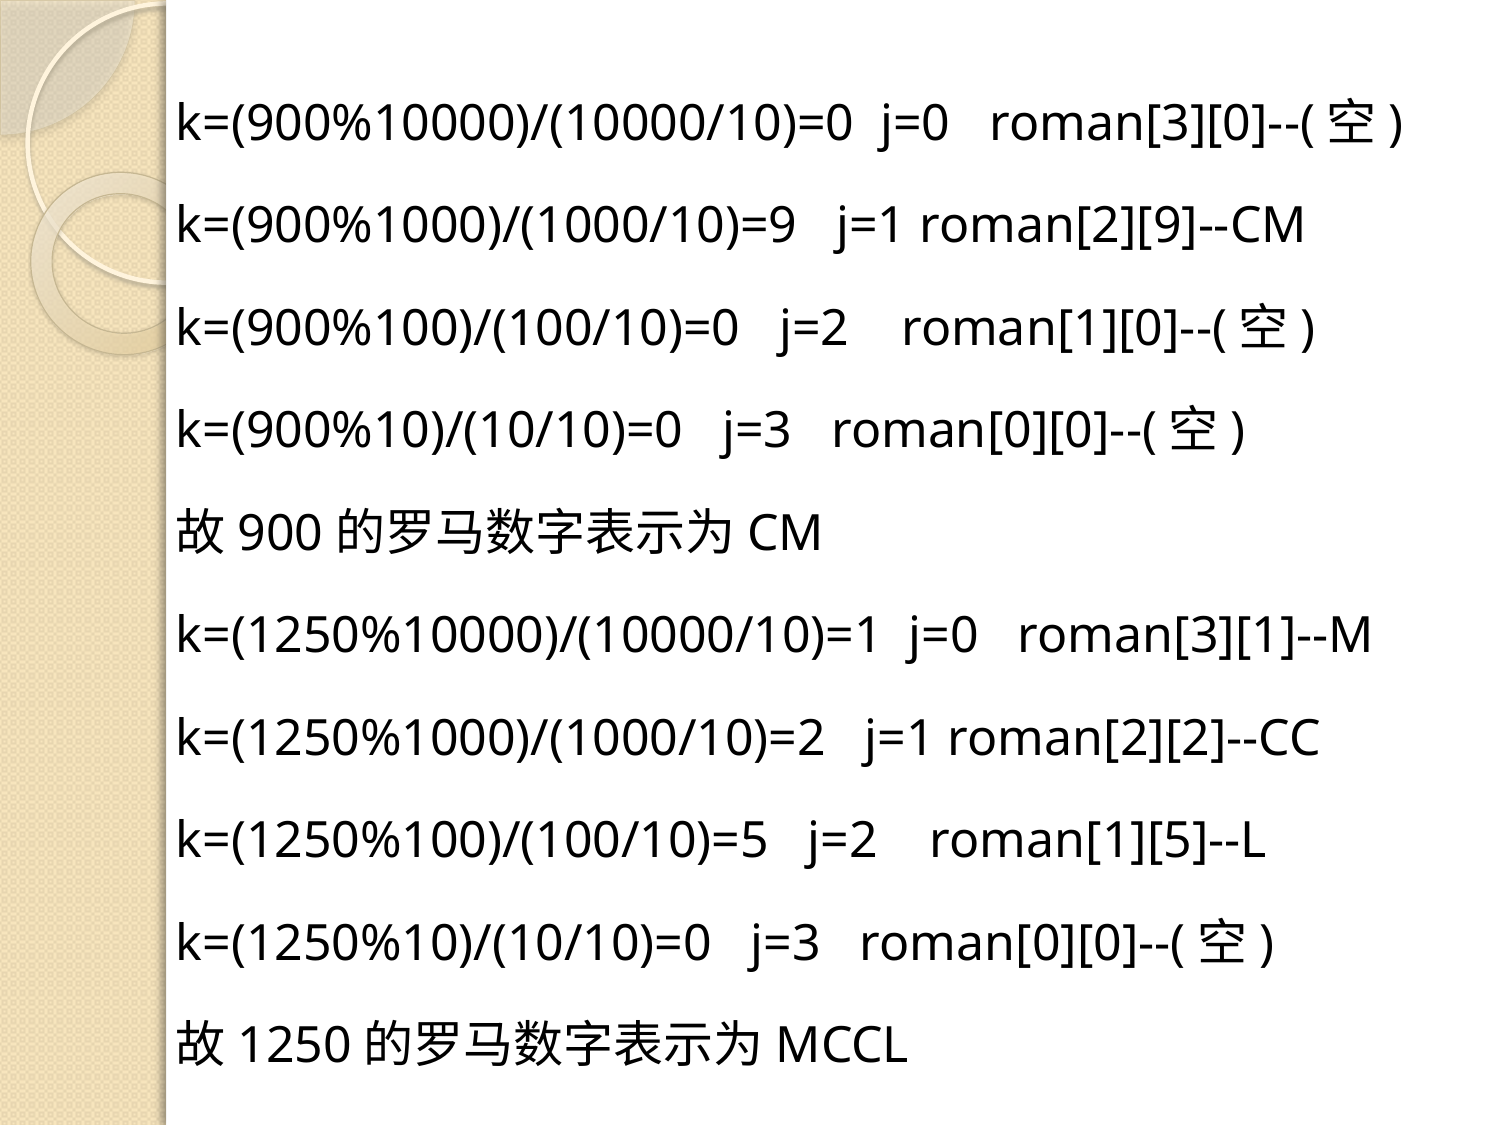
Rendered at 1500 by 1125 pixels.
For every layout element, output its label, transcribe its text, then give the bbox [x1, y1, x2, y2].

list k=(900%10000)/(10000/10)=0 j=0 roman[3][0]--(空) k=(900%1000)/(1000/10)=9 j=1 roman[2][9]--CM k=(900%100)/(100/10)=0 j=2 roman[1][0]--(空) k=(900%10)/(10/10)=0 j=3 roman[0][0]--(空) 故900的罗马数字表示为CM k=(1250%10000)/(10000/10)=1 j=0 roman[3][1]--M k=(1250%1000)/(1000/10)=2 j=1 roman[2][2]--CC k=(1250%100)/(100/10)=5 j=2 roman[1][5]--L k=(1250%10)/(10/10)=0 j=3 roman[0][0]--(空) 故1250的罗马数字表示为MCCL [147, 52, 1466, 1047]
